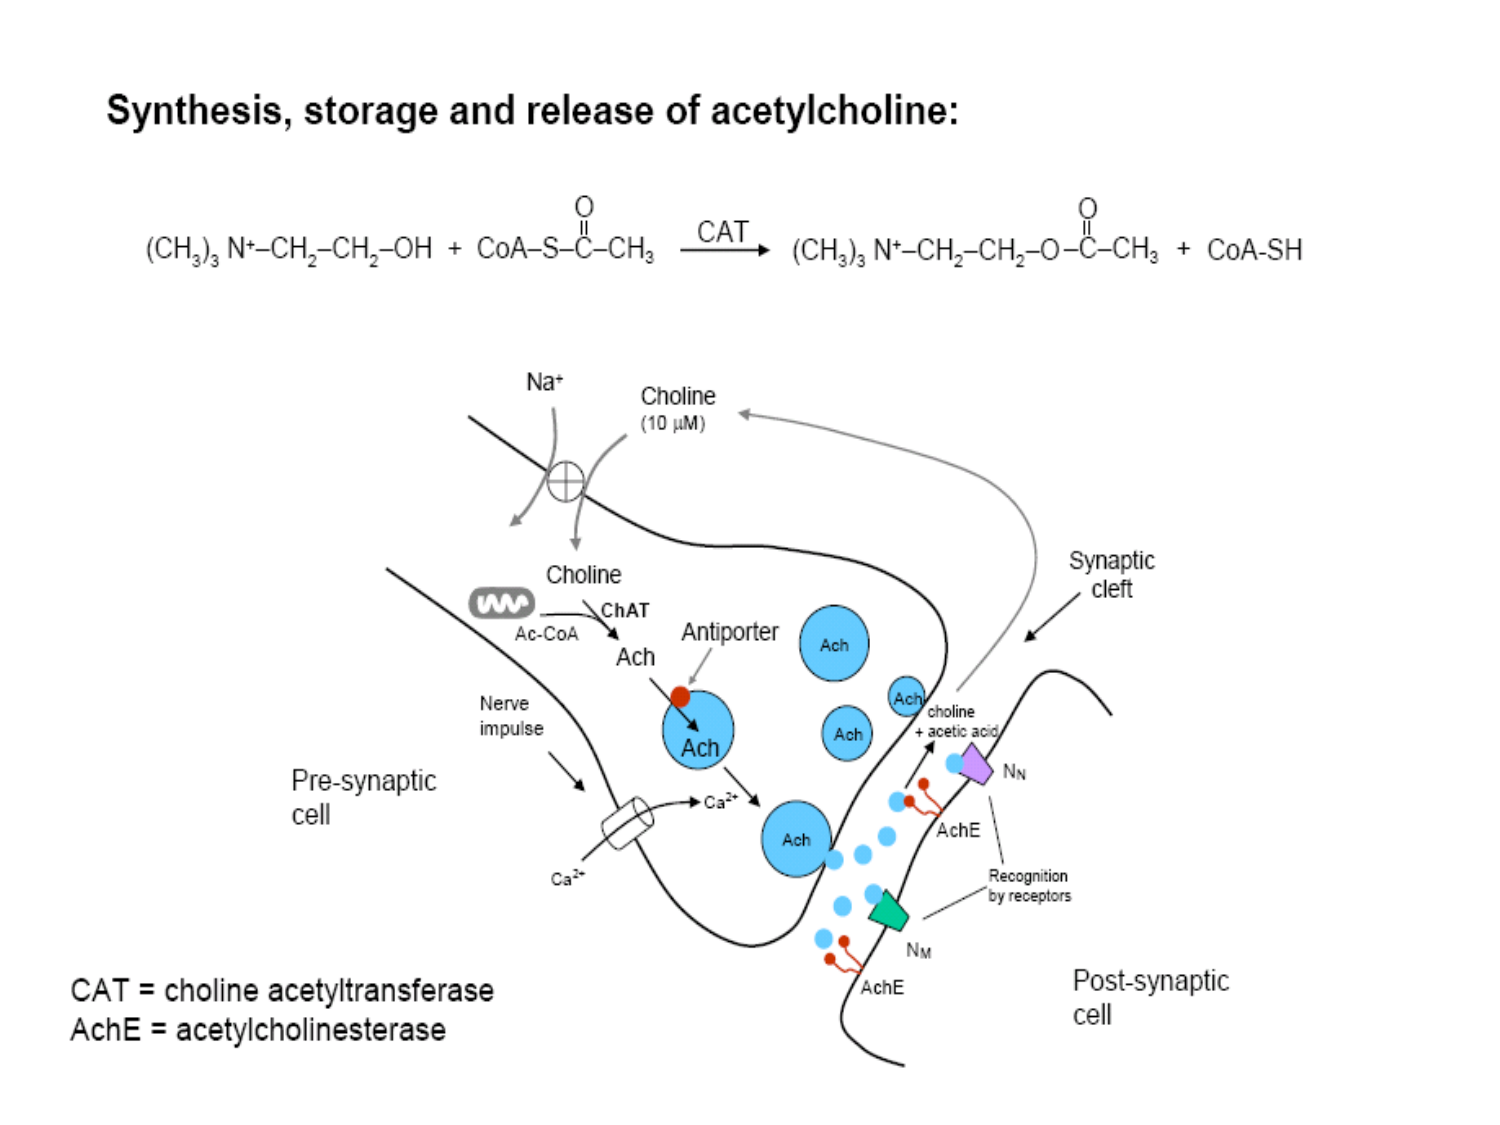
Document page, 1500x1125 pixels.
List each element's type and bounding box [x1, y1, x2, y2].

text_box [0, 37, 1500, 1125]
